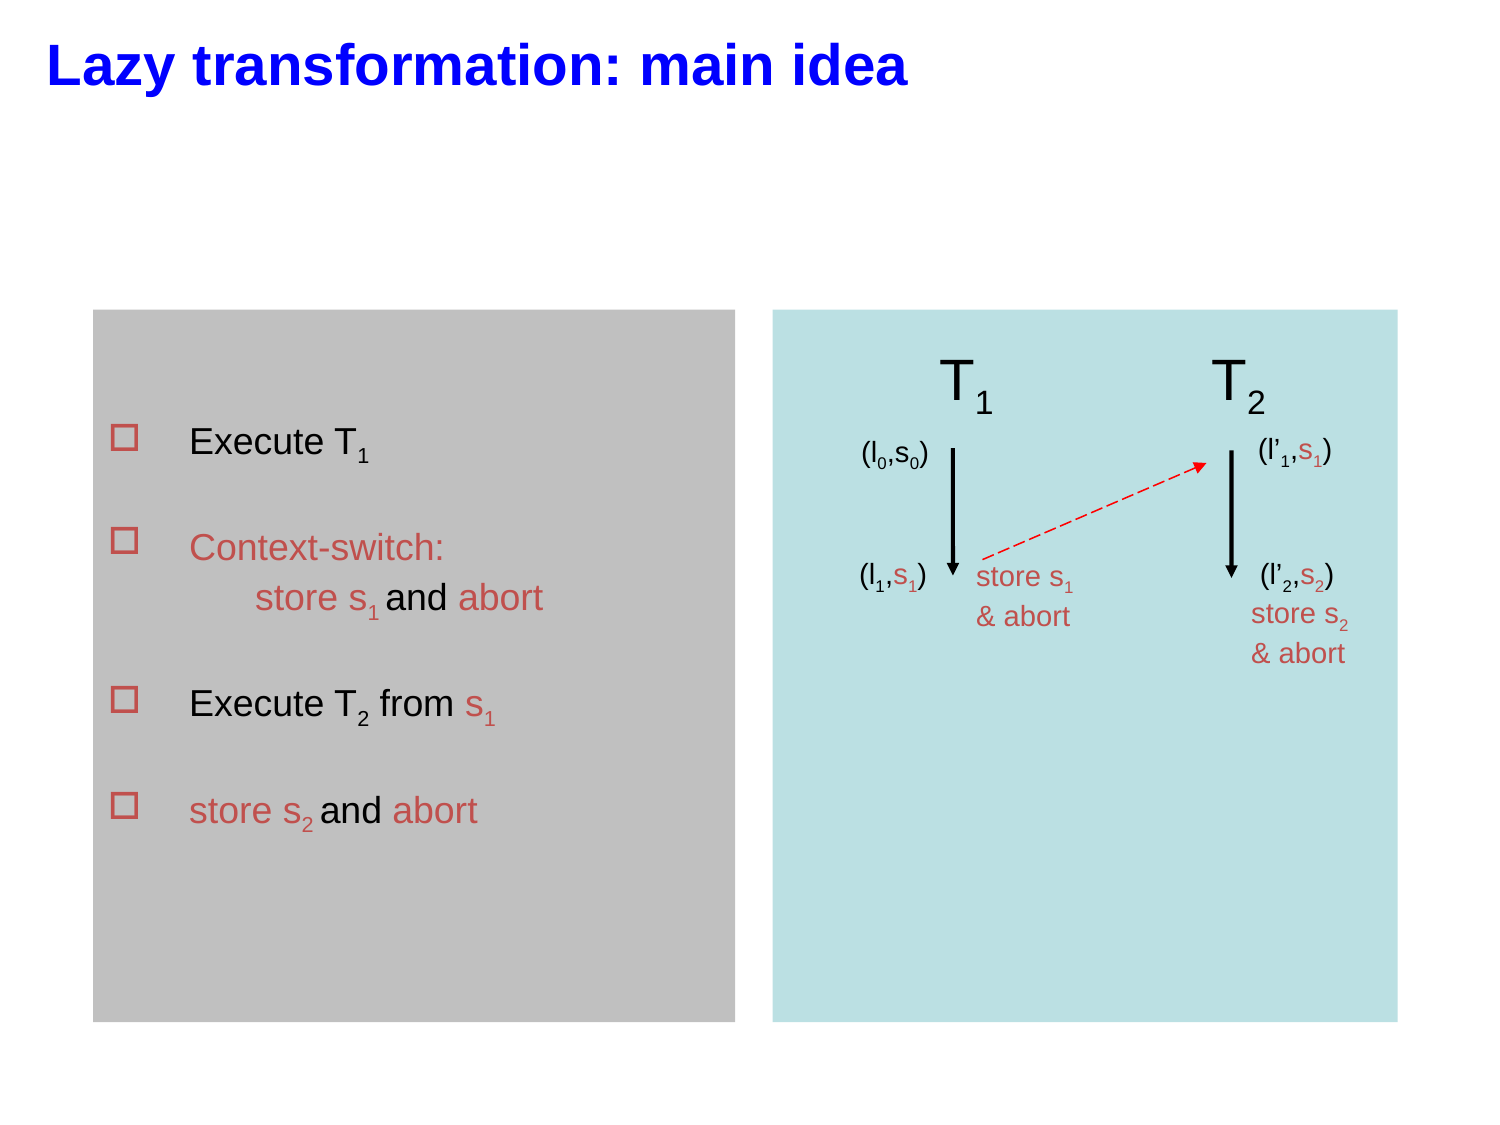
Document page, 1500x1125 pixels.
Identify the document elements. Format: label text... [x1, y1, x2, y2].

text_box [772, 309, 1398, 1023]
text_box T2 [1196, 334, 1281, 429]
text_box (l0,s0) [846, 425, 944, 480]
text_box T1 [924, 334, 1009, 429]
text_box [1225, 450, 1238, 578]
text_box [946, 529, 960, 576]
text_box [929, 467, 960, 529]
text_box store s2 & abort [1236, 587, 1364, 677]
text_box (l’2,s2) [1245, 548, 1350, 587]
text_box (l’1,s1) [1243, 423, 1348, 478]
text_box (l1,s1) [844, 548, 961, 603]
text_box Lazy transformation: main idea [0, 0, 1500, 125]
text_box [1191, 462, 1207, 474]
text_box Execute T1 Context-switch: store s1 and abort Execute T2 from s1 store s2 and abort [93, 309, 736, 1023]
text_box store s1 & abort [961, 549, 1089, 640]
